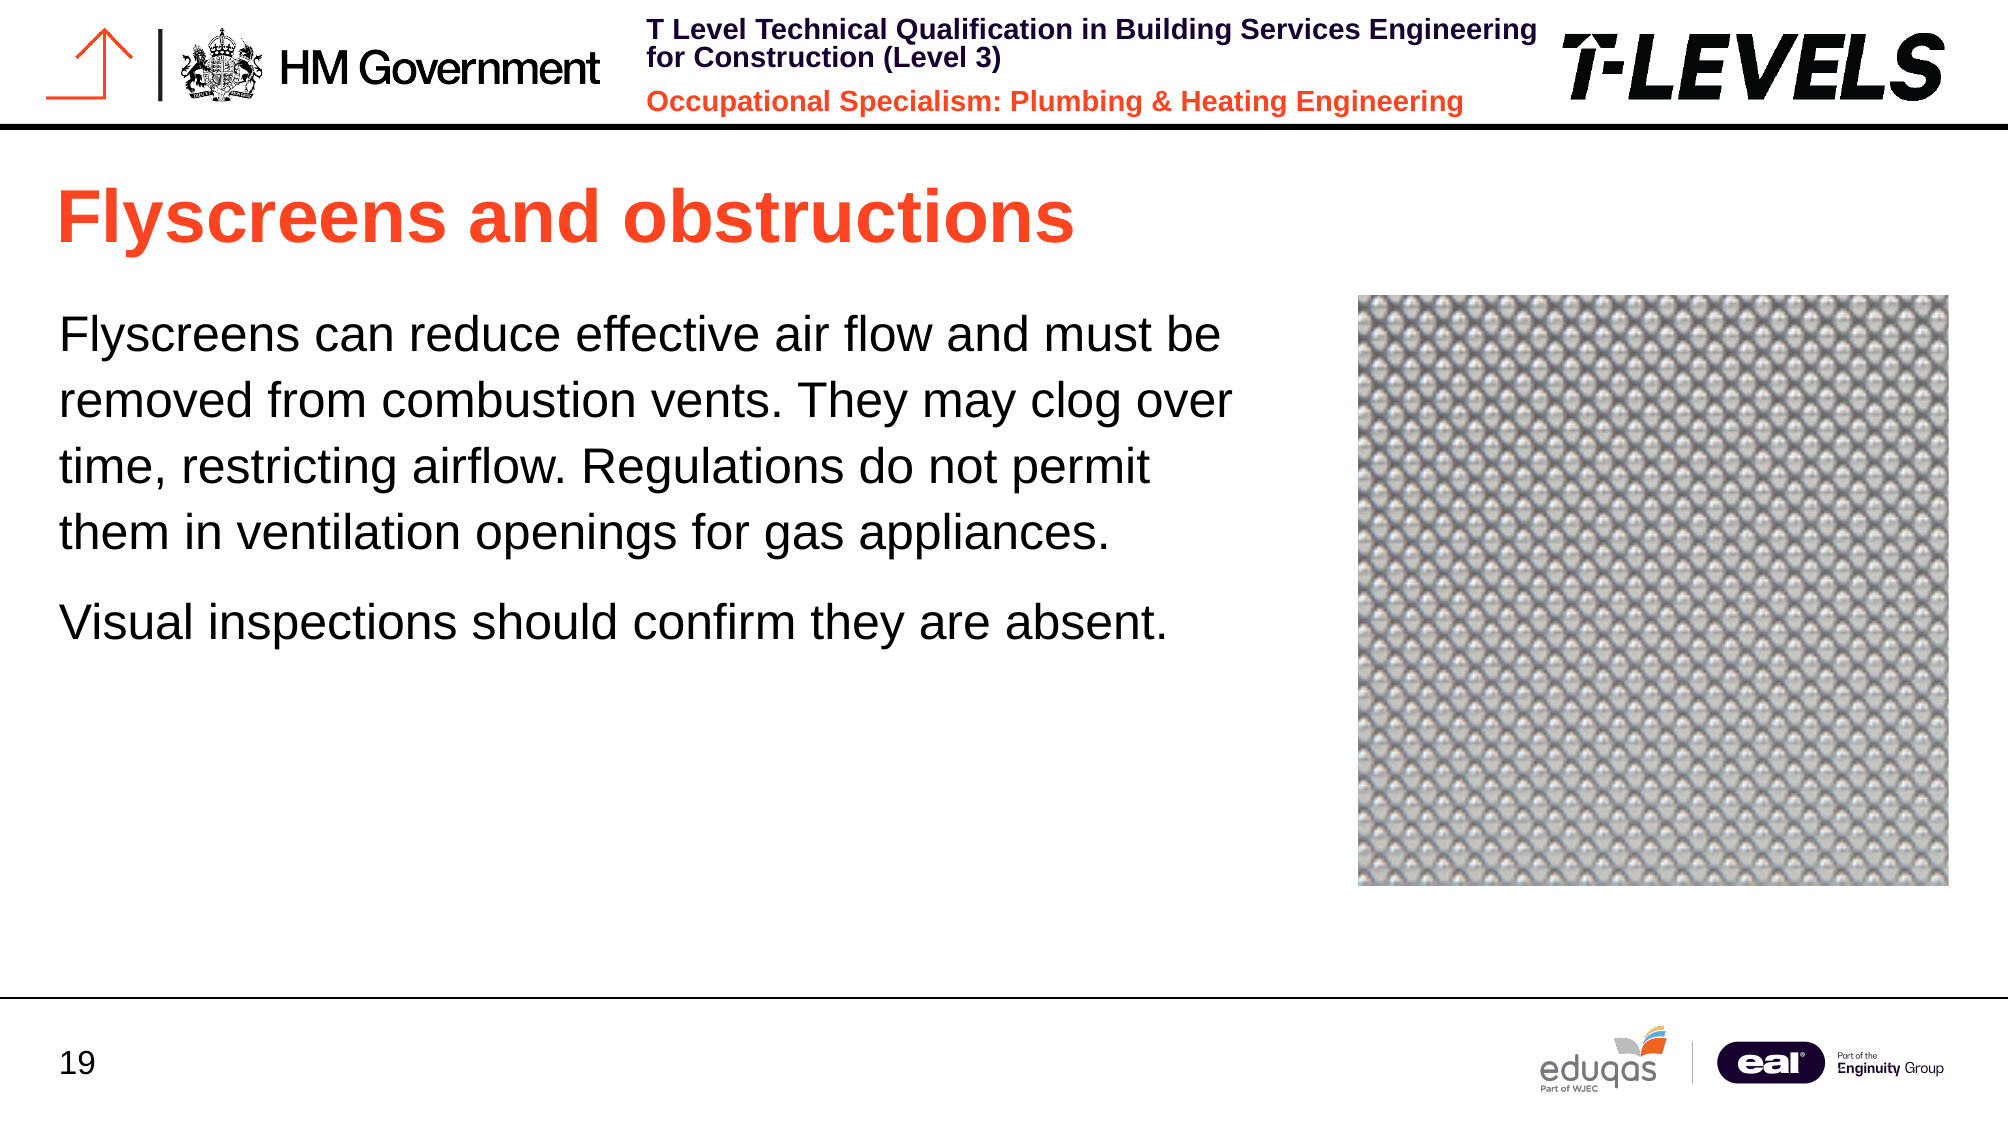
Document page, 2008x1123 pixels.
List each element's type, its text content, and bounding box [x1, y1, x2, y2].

list Flyscreens can reduce effective air flow and must be removed from combustion vents. They may clog over time, restricting airflow. Regulations do not permit them in ventilation openings for gas appliances. Visual inspections should confirm they are absent. [59, 295, 1259, 975]
title Flyscreens and obstructions [41, 111, 1949, 314]
picture [1357, 294, 1949, 886]
picture [1535, 1021, 1949, 1097]
picture [1543, 25, 1964, 108]
picture [158, 28, 600, 102]
picture [41, 27, 139, 100]
